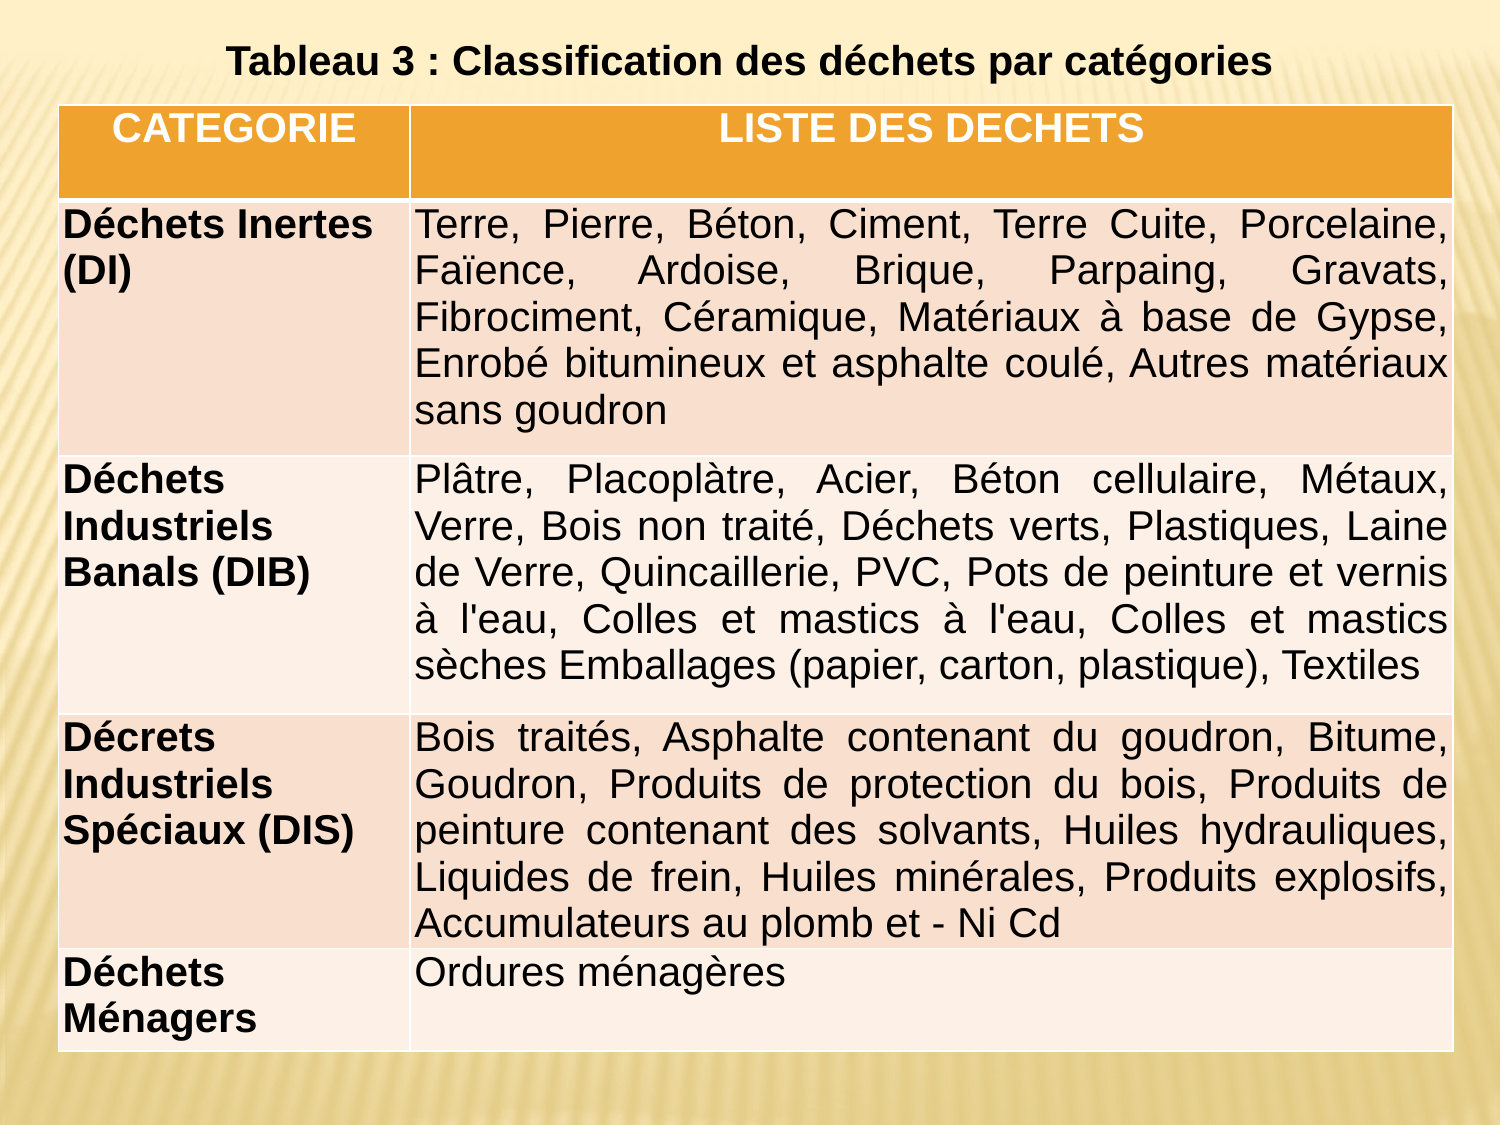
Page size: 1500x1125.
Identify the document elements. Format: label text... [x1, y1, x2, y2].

text_box Tableau 3 : Classification des déchets par catégories [210, 26, 1313, 137]
table_header CATEGORIE [59, 106, 409, 198]
table_cell Terre, Pierre, Béton, Ciment, Terre Cuite, Porcelaine, Faïence, Ardoise, Brique, Parpaing, Gravats, Fibrociment, Céramique, Matériaux à base de Gypse, Enrobé bitumineux et asphalte coulé, Autres matériaux sans goudron [411, 203, 1452, 455]
table_cell Ordures ménagères [411, 949, 1452, 1050]
table_cell Bois traités, Asphalte contenant du goudron, Bitume, Goudron, Produits de protection du bois, Produits de peinture contenant des solvants, Huiles hydrauliques, Liquides de frein, Huiles minérales, Produits explosifs, Accumulateurs au plomb et - Ni Cd [411, 715, 1452, 948]
table_header LISTE DES DECHETS [411, 106, 1452, 198]
table_cell Déchets Inertes (DI) [59, 203, 409, 455]
table_cell Décrets Industriels Spéciaux (DIS) [59, 715, 409, 948]
table_cell Déchets Ménagers [59, 949, 409, 1050]
table_cell Plâtre, Placoplàtre, Acier, Béton cellulaire, Métaux, Verre, Bois non traité, Déchets verts, Plastiques, Laine de Verre, Quincaillerie, PVC, Pots de peinture et vernis à l'eau, Colles et mastics à l'eau, Colles et mastics sèches Emballages (papier, carton, plastique), Textiles [411, 457, 1452, 713]
table_cell Déchets Industriels Banals (DIB) [59, 457, 409, 713]
